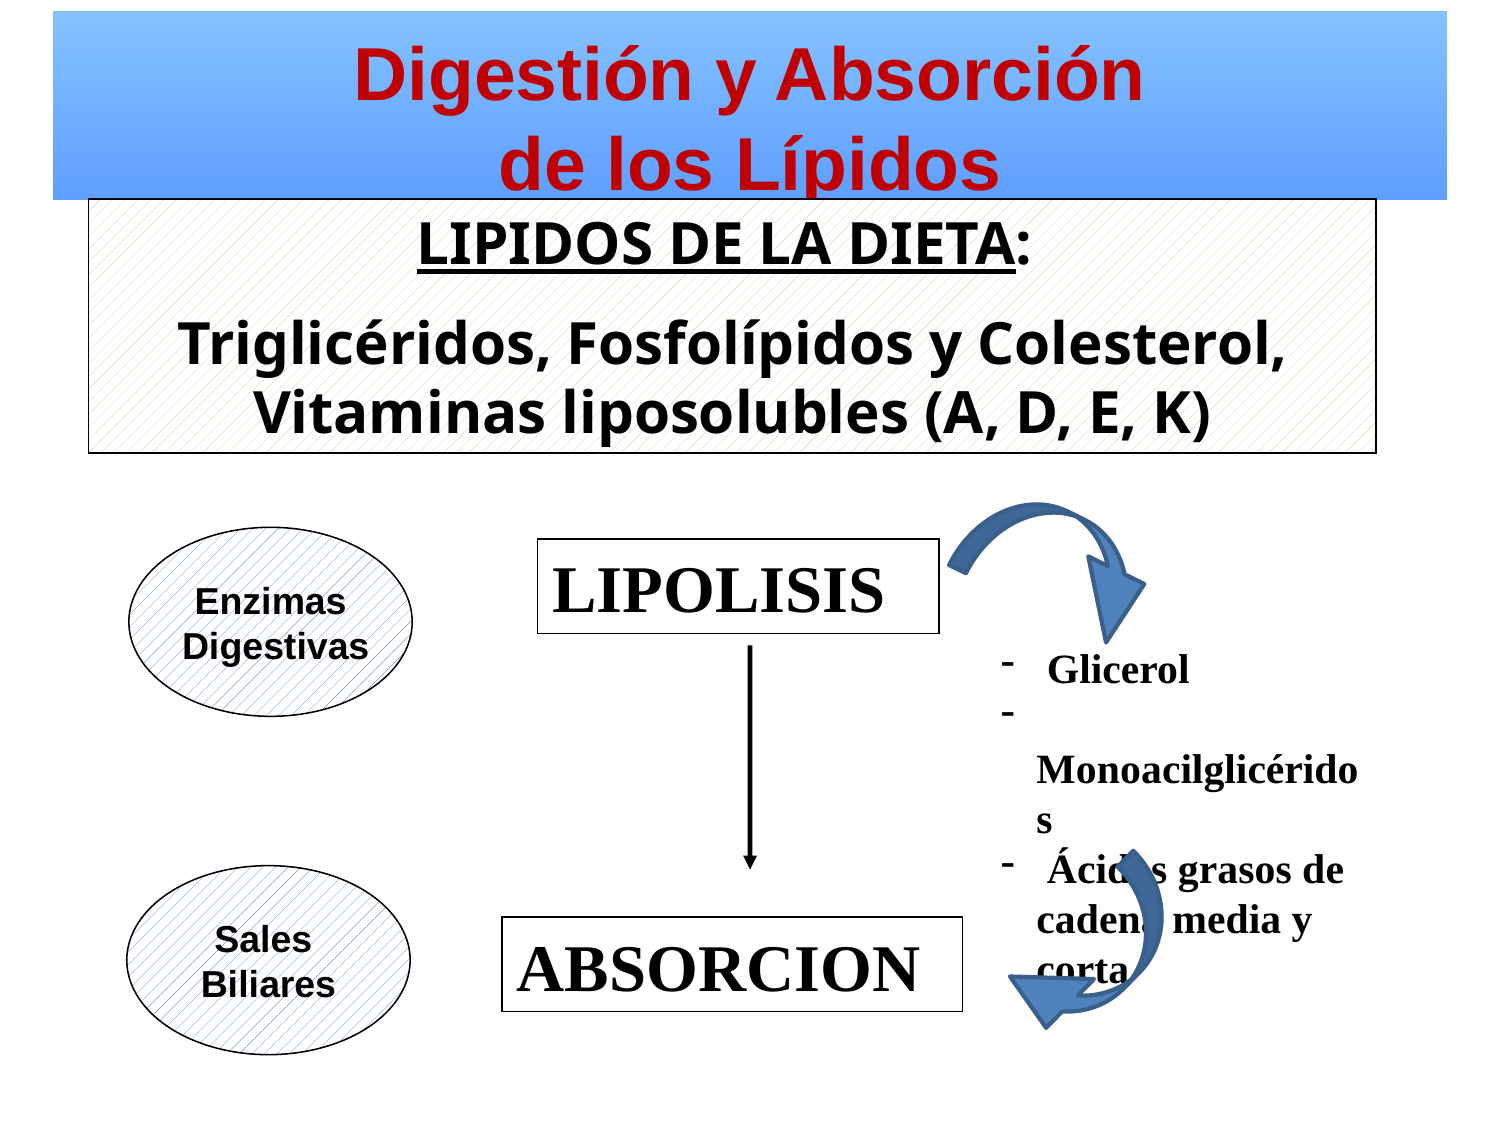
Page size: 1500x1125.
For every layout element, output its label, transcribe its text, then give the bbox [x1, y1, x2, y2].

text_box LIPIDOS DE LA DIETA: Triglicéridos, Fosfolípidos y Colesterol, Vitaminas liposolubles (A, D, E, K) [88, 199, 1376, 454]
text_box Sales Biliares [126, 865, 411, 1055]
text_box ABSORCION [501, 916, 963, 1012]
text_box LIPOLISIS [537, 538, 939, 634]
text_box Glicerol Monoacilglicéridos Ácidos grasos de cadena media y corta [986, 634, 1383, 1000]
text_box [743, 645, 757, 870]
text_box Enzimas Digestivas [128, 527, 413, 717]
text_box [947, 502, 1147, 645]
text_box [1008, 848, 1164, 1030]
title Digestión y Absorción de los Lípidos [53, 11, 1447, 200]
